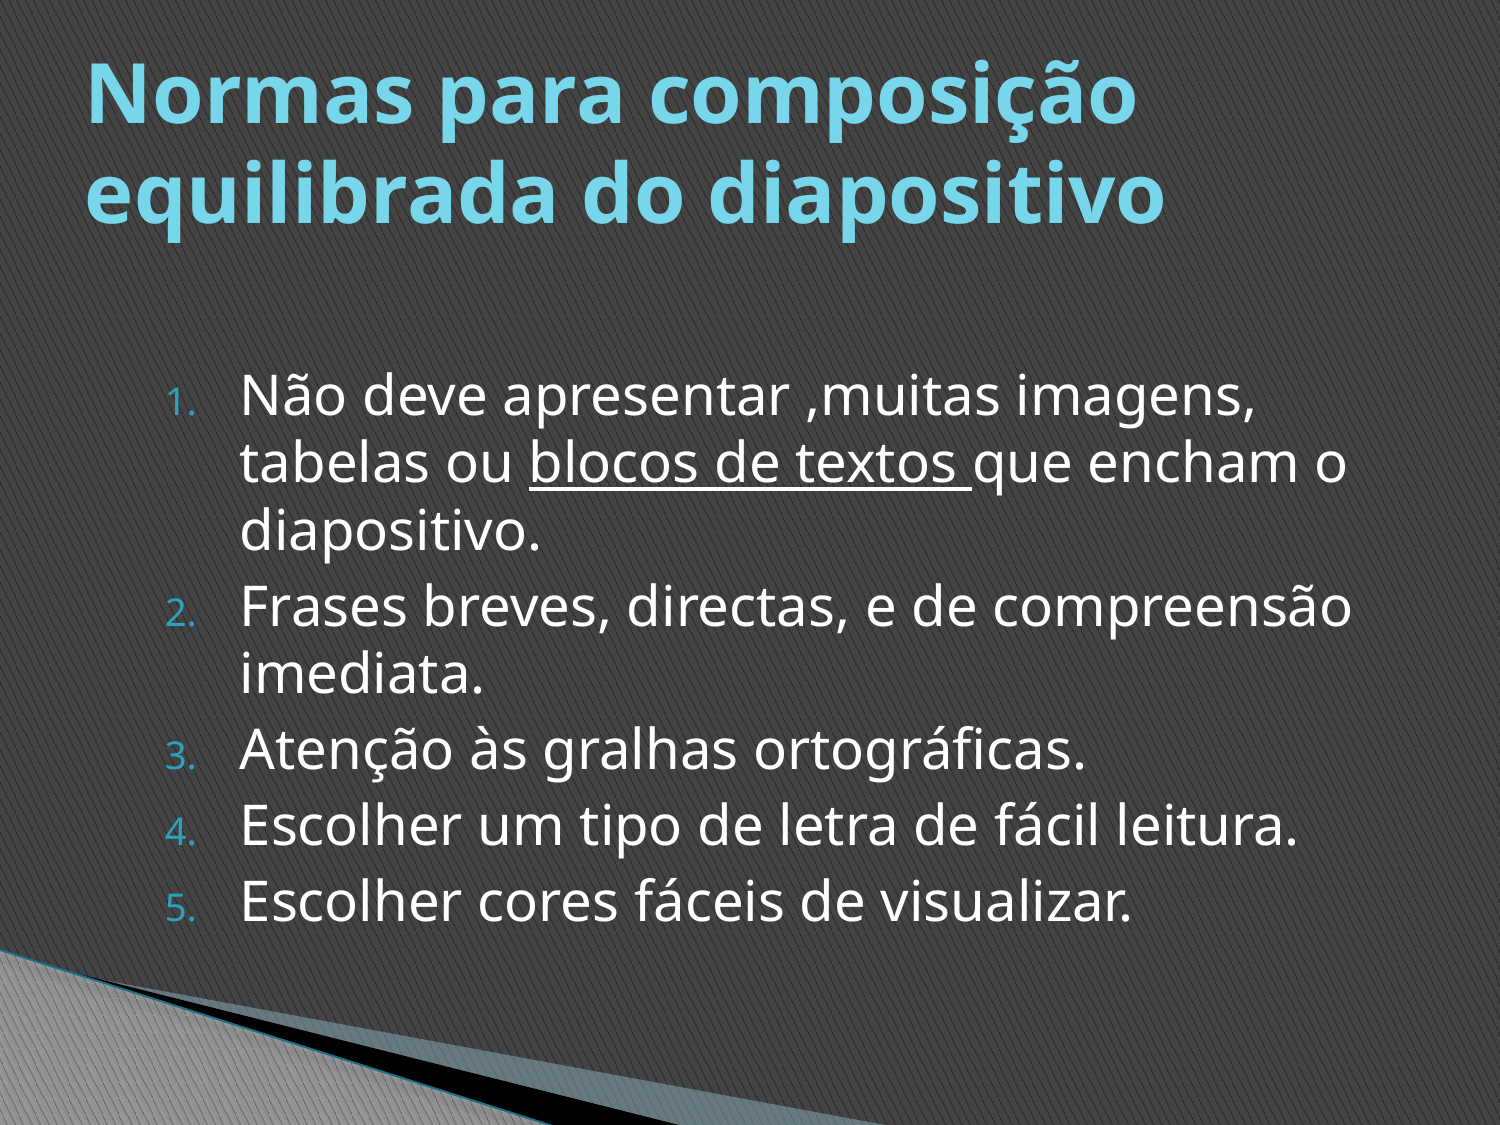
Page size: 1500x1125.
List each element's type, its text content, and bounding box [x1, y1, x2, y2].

list Não deve apresentar ,muitas imagens, tabelas ou blocos de textos que encham o diapositivo. Frases breves, directas, e de compreensão imediata. Atenção às gralhas ortográficas. Escolher um tipo de letra de fácil leitura. Escolher cores fáceis de visualizar. [150, 351, 1425, 1043]
title Normas para composição equilibrada do diapositivo [70, 46, 1421, 235]
